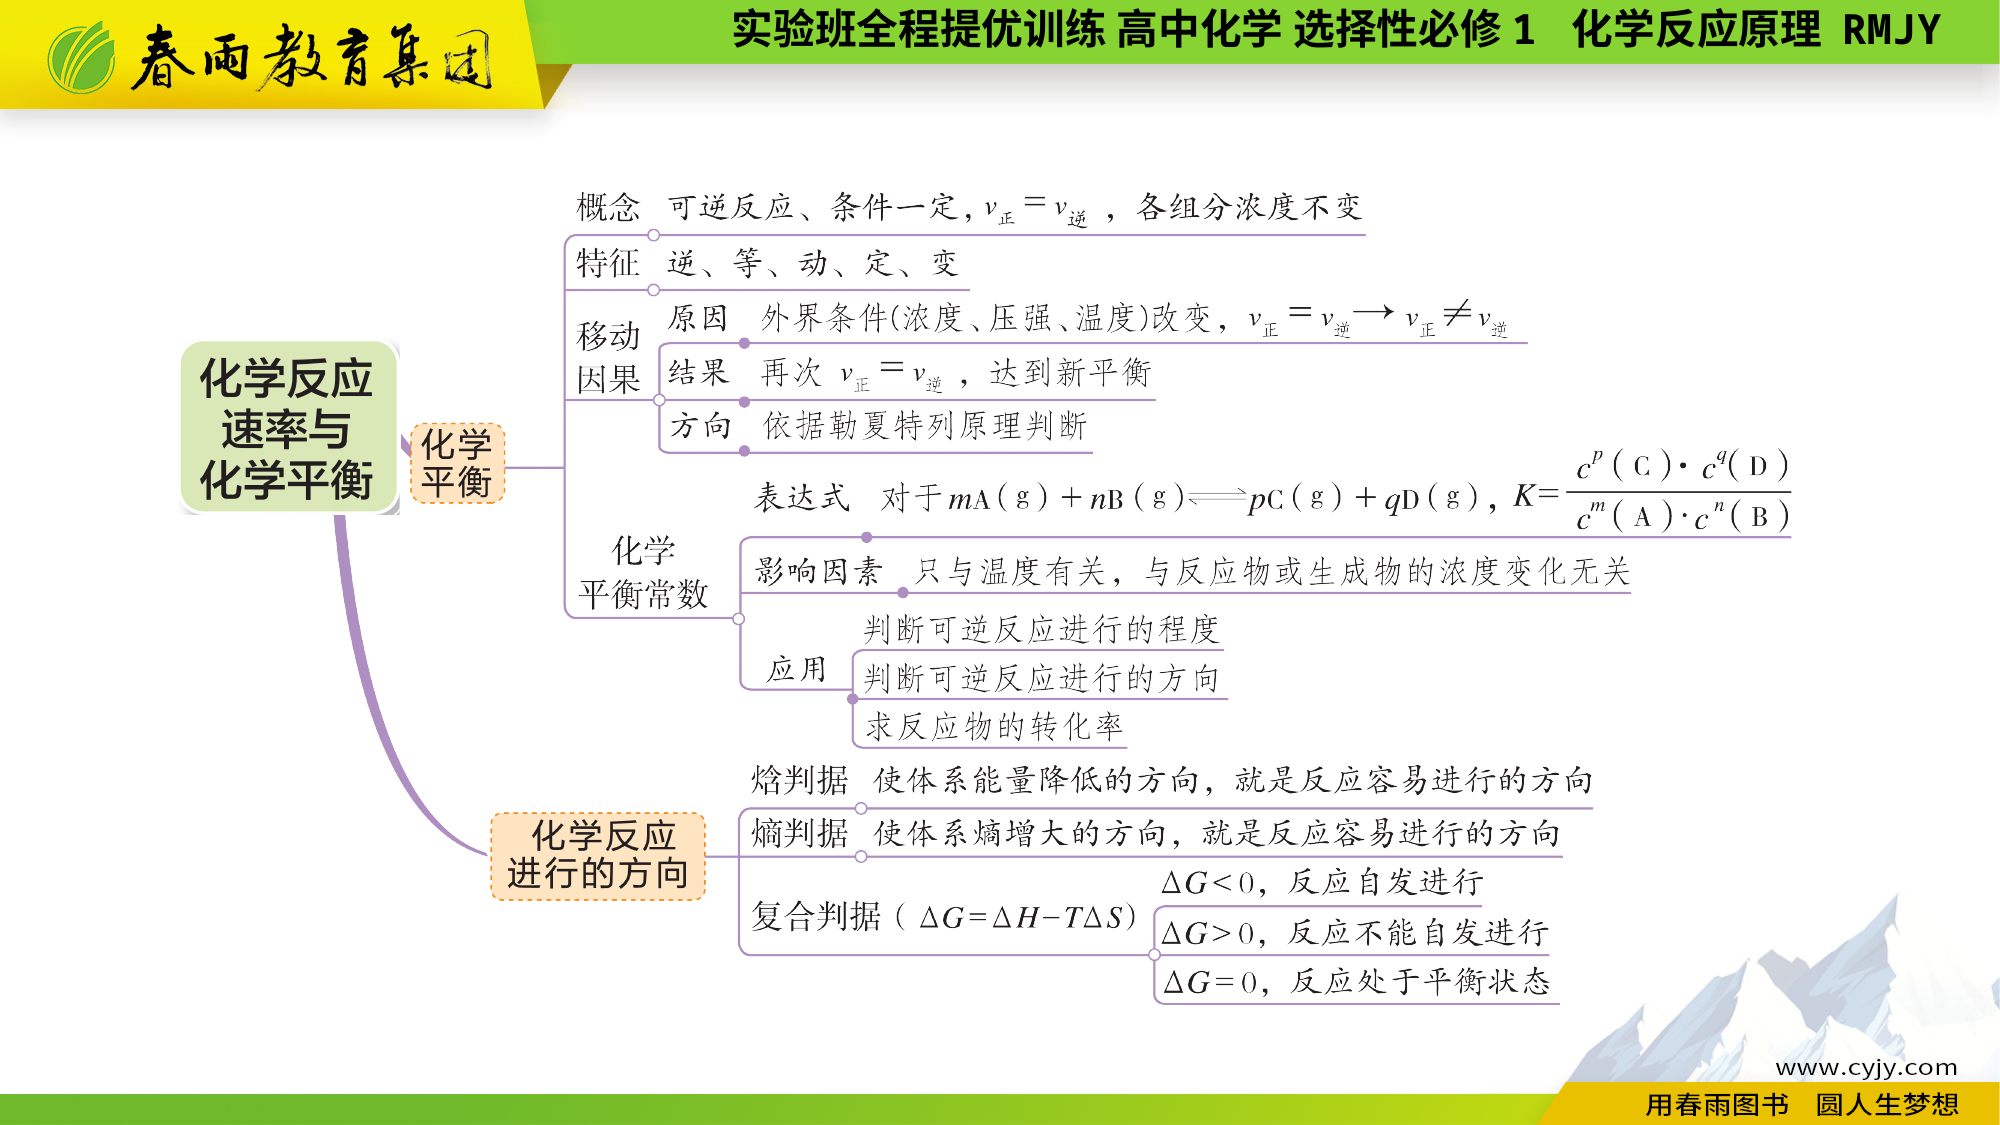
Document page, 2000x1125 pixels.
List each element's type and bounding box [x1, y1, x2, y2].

text_box [238, 182, 1792, 1005]
picture [0, 0, 2000, 1125]
